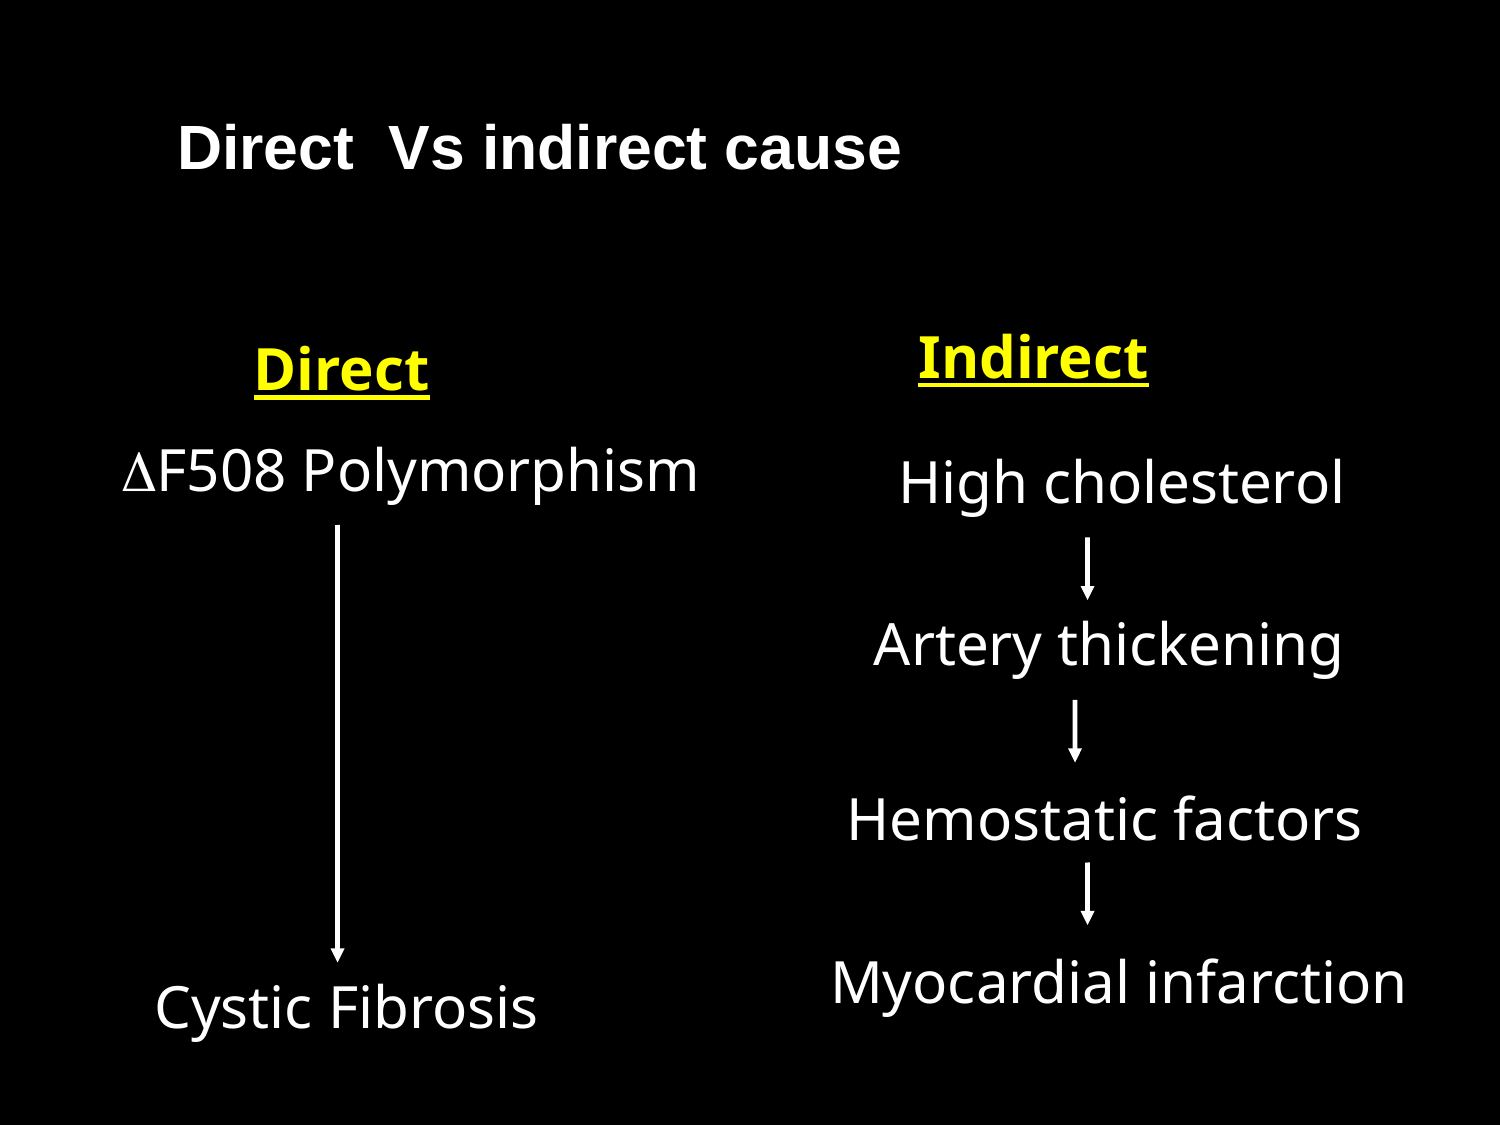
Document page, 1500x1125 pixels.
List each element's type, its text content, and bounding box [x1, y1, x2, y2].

text_box Cystic Fibrosis [139, 962, 553, 1048]
text_box Hemostatic factors [832, 774, 1378, 860]
text_box Direct [239, 324, 445, 410]
text_box Artery thickening [858, 600, 1359, 685]
text_box [331, 524, 344, 963]
text_box [1068, 699, 1082, 763]
text_box Indirect [903, 312, 1164, 398]
text_box Myocardial infarction [815, 937, 1423, 1023]
text_box F508 Polymorphism [106, 425, 715, 511]
text_box [1081, 537, 1094, 601]
text_box Direct Vs indirect cause [162, 99, 1200, 190]
text_box [1081, 862, 1094, 925]
text_box High cholesterol [883, 437, 1361, 523]
